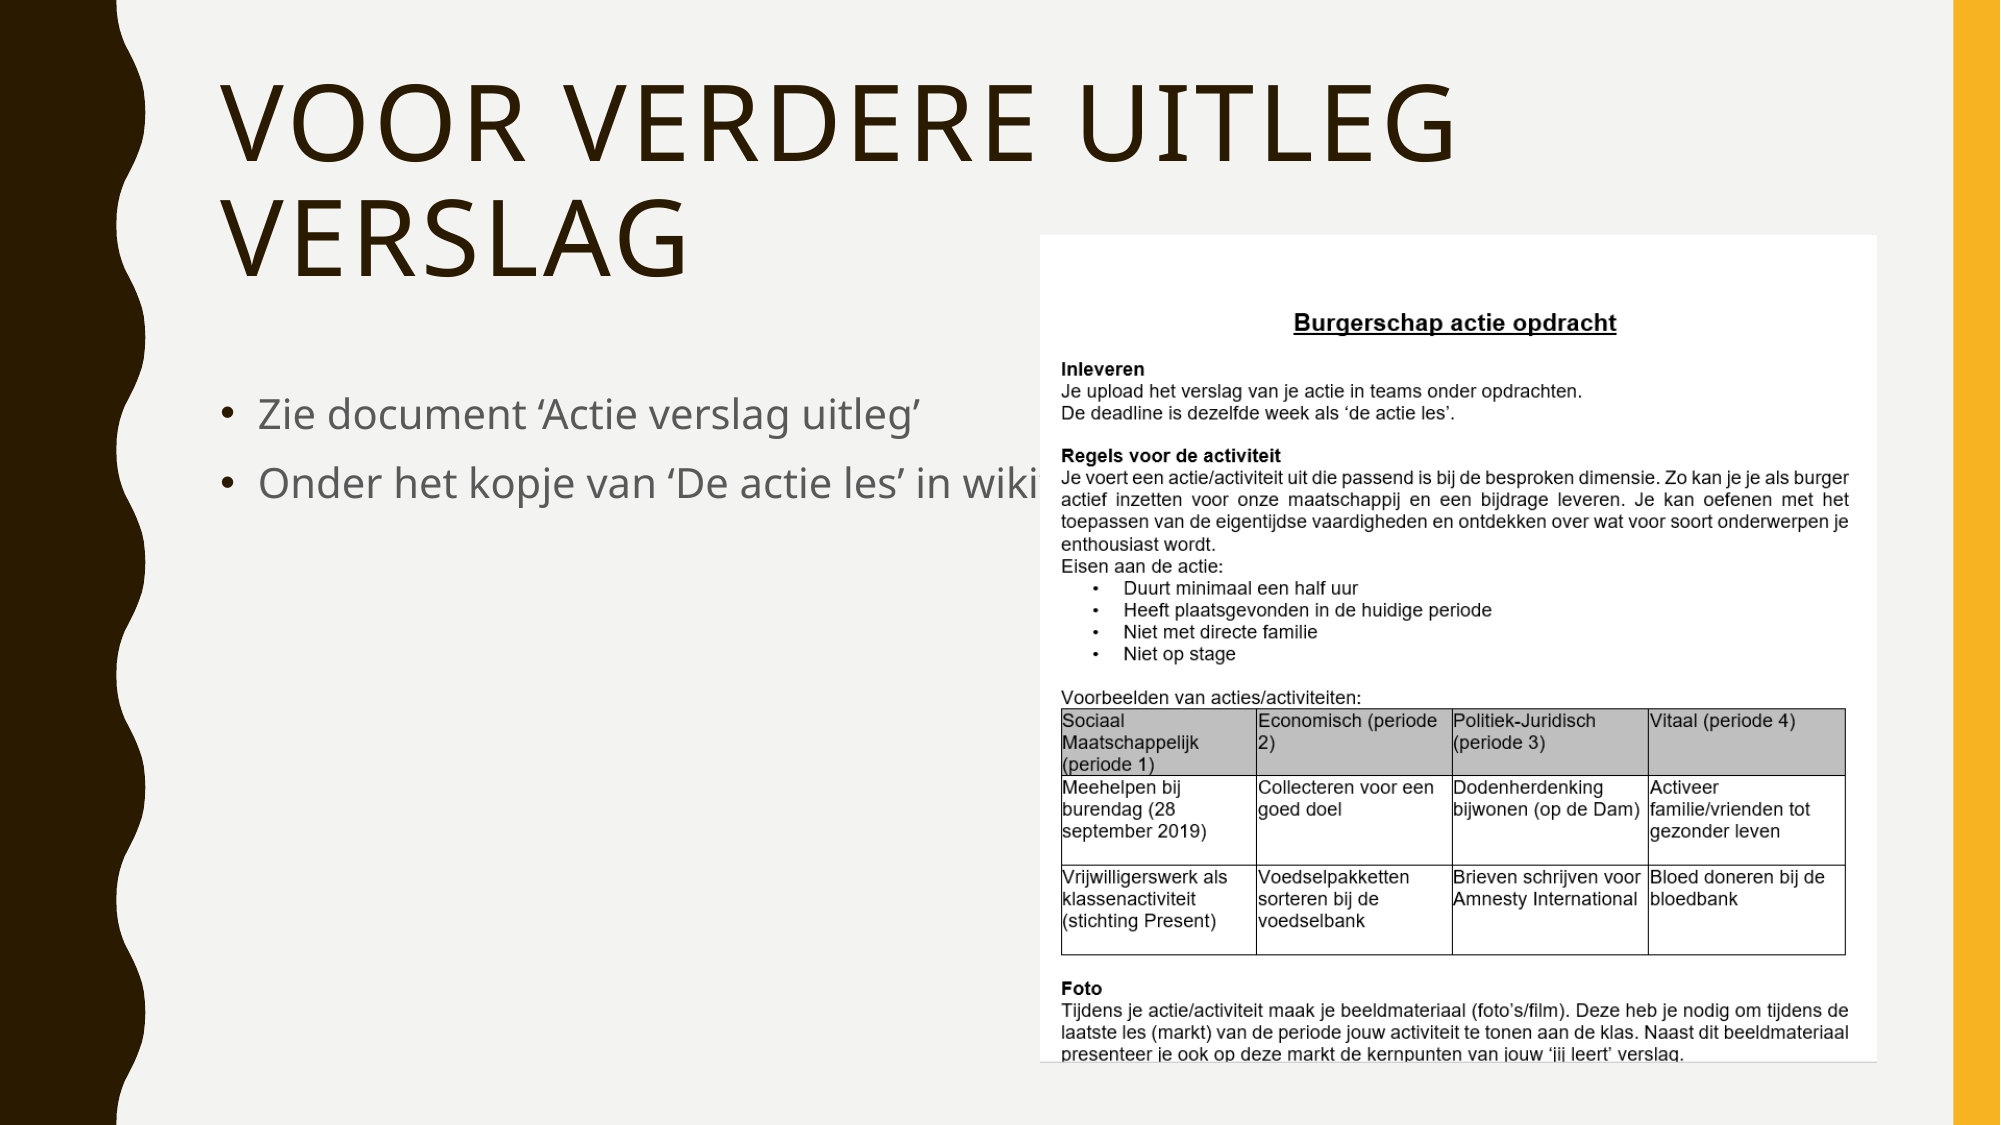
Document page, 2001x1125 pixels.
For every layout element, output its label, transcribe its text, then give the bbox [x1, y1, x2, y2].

list Zie document ‘Actie verslag uitleg’ Onder het kopje van ‘De actie les’ in wikiwijs [205, 375, 1040, 965]
picture [1040, 235, 1877, 1063]
title Voor verdere uitleg verslag [205, 62, 1875, 308]
